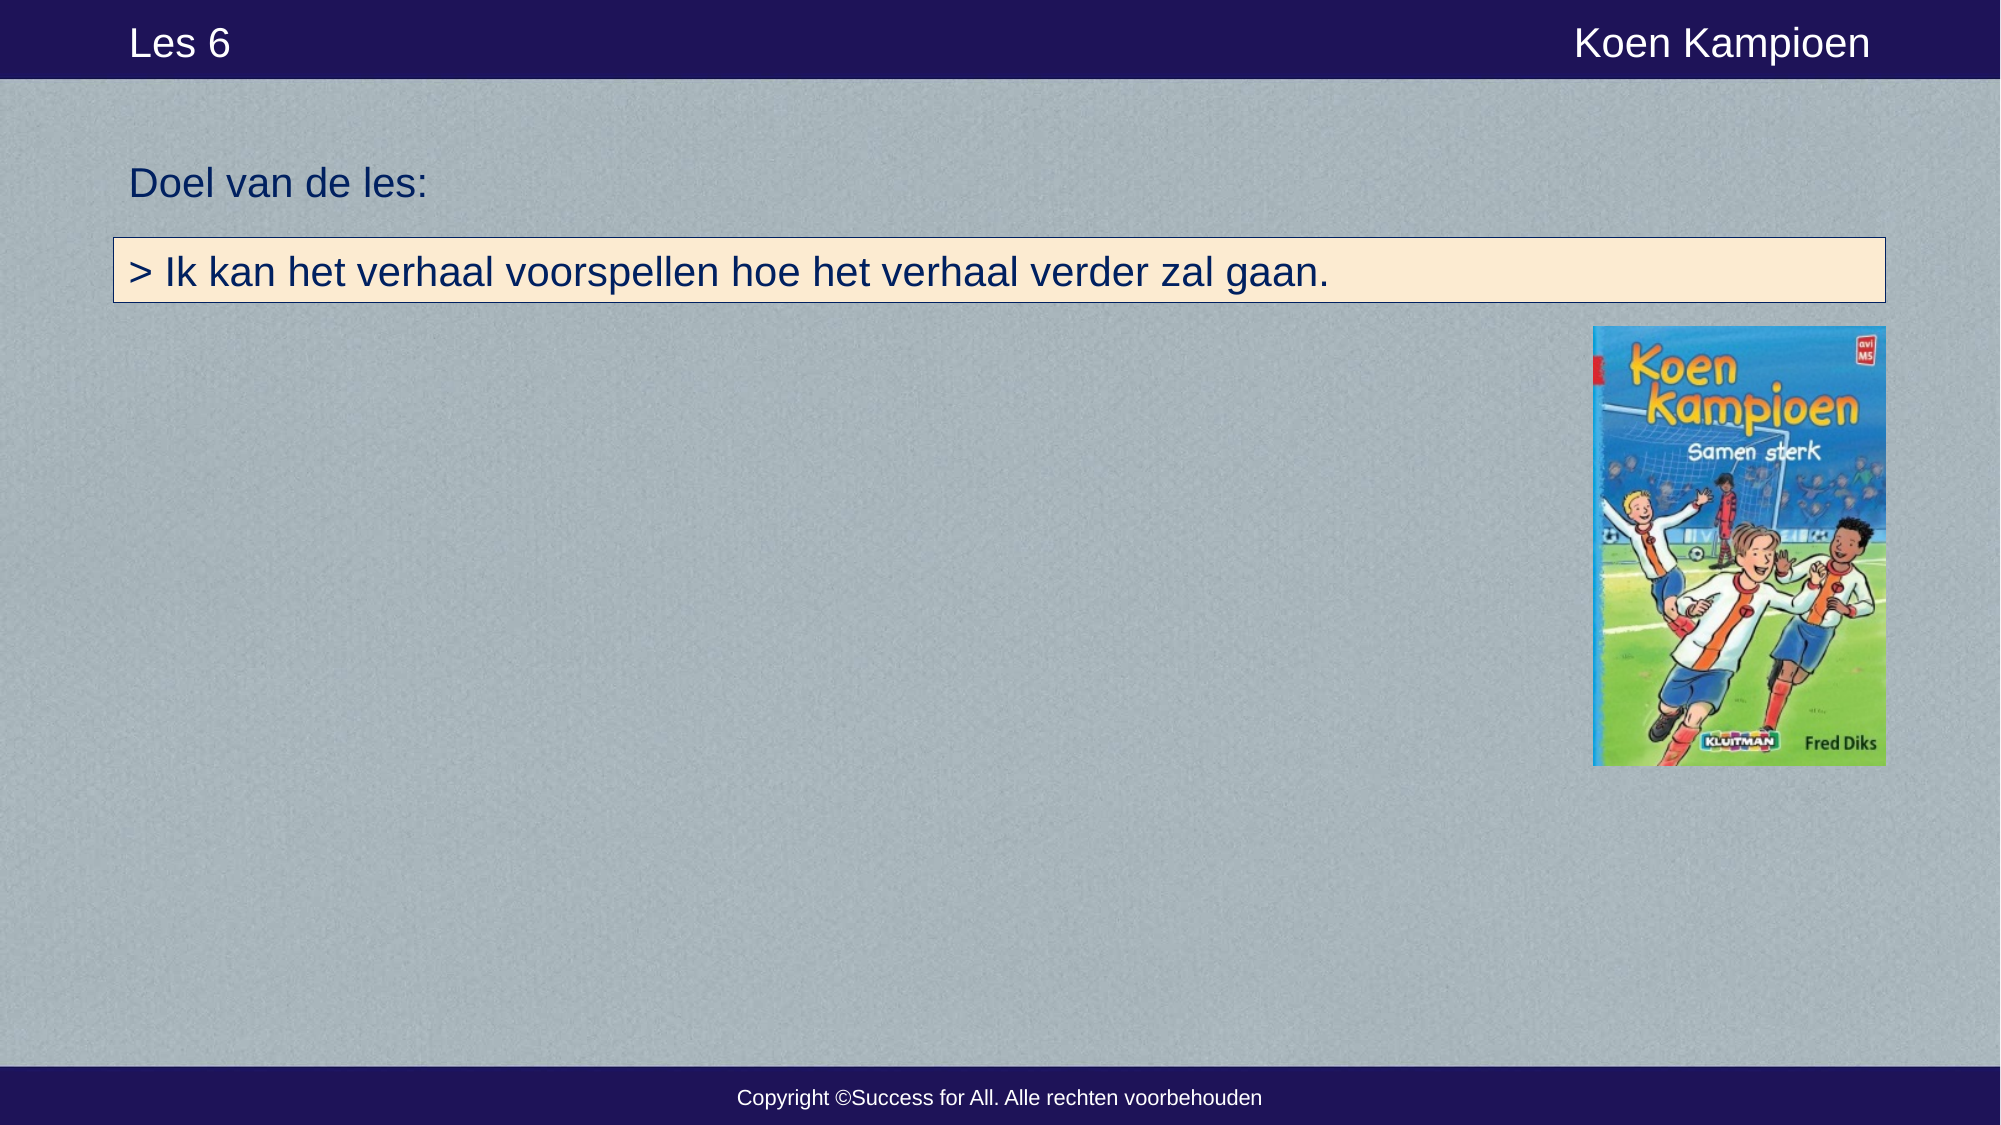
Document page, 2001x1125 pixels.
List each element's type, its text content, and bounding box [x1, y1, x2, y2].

text_box Copyright ©Success for All. Alle rechten voorbehouden [0, 1076, 2000, 1125]
text_box Doel van de les: [113, 148, 1635, 214]
text_box > Ik kan het verhaal voorspellen hoe het verhaal verder zal gaan. [113, 237, 1886, 303]
text_box Koen Kampioen [999, 8, 1886, 73]
picture [0, 0, 2001, 1125]
text_box Les 6 [114, 8, 354, 73]
